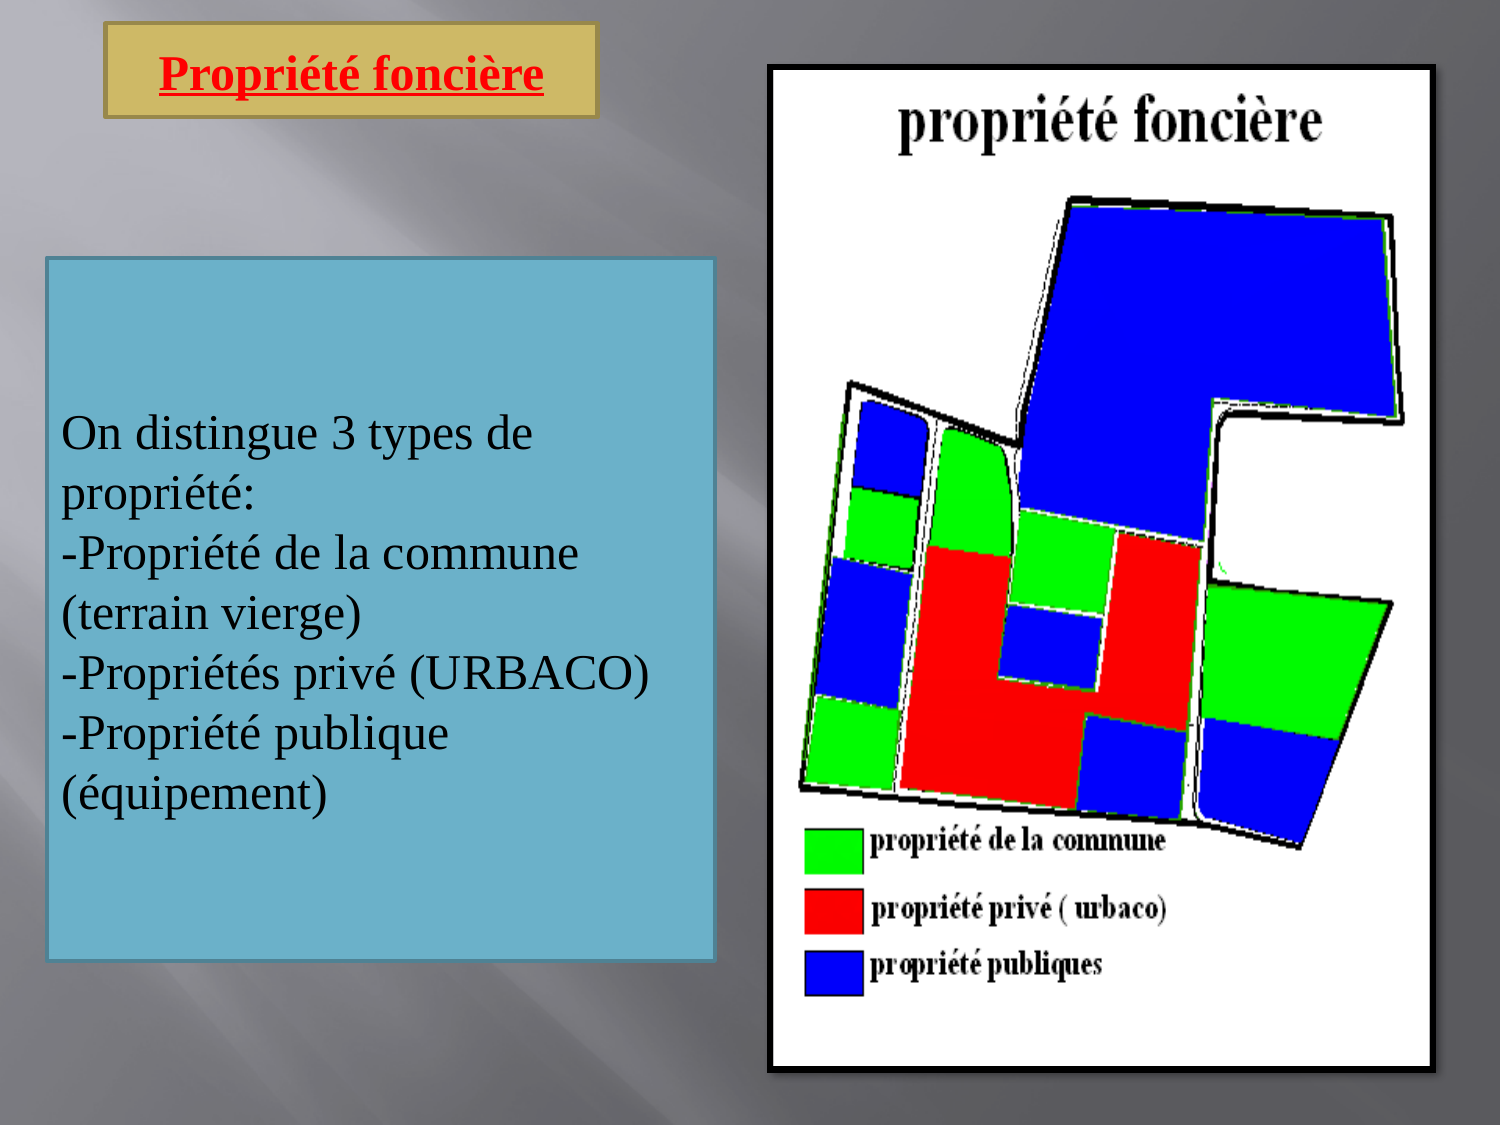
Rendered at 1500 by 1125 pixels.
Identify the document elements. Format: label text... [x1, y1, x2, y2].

text_box On distingue 3 types de propriété: -Propriété de la commune (terrain vierge) -Propriétés privé (URBACO) -Propriété publique (équipement) [45, 256, 717, 963]
picture [773, 70, 1430, 1067]
text_box Propriété foncière [103, 21, 600, 119]
